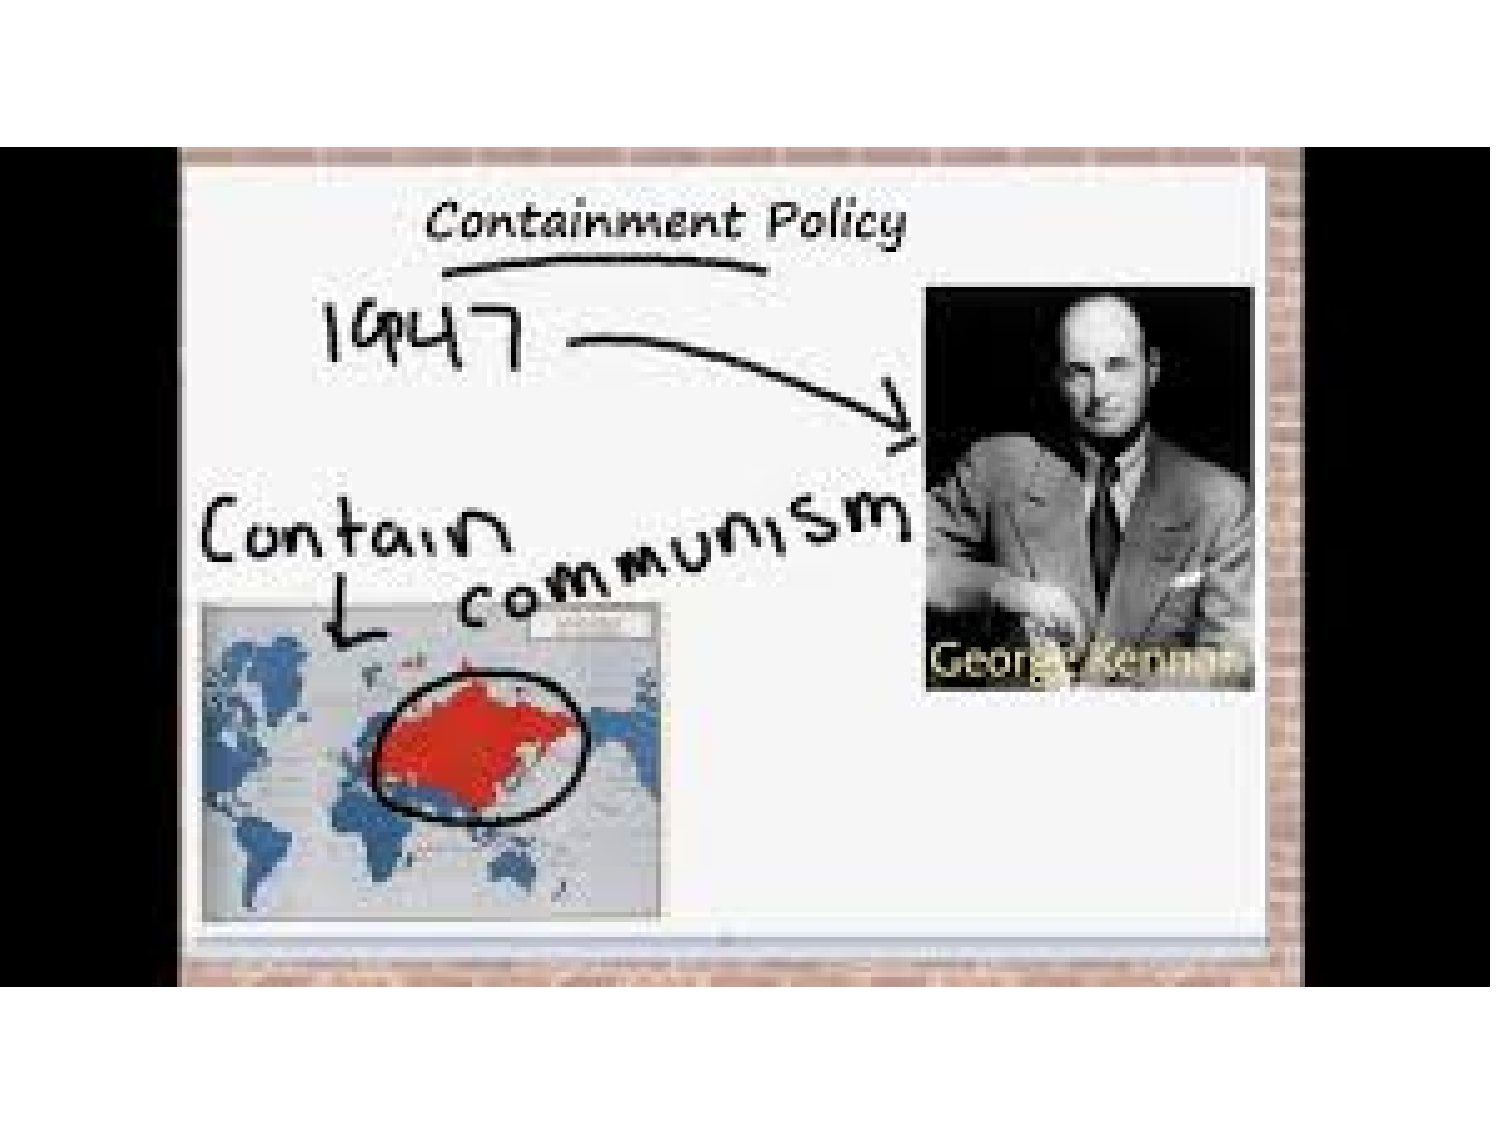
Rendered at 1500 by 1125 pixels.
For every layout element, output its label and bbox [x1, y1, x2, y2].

picture [0, 147, 1491, 987]
